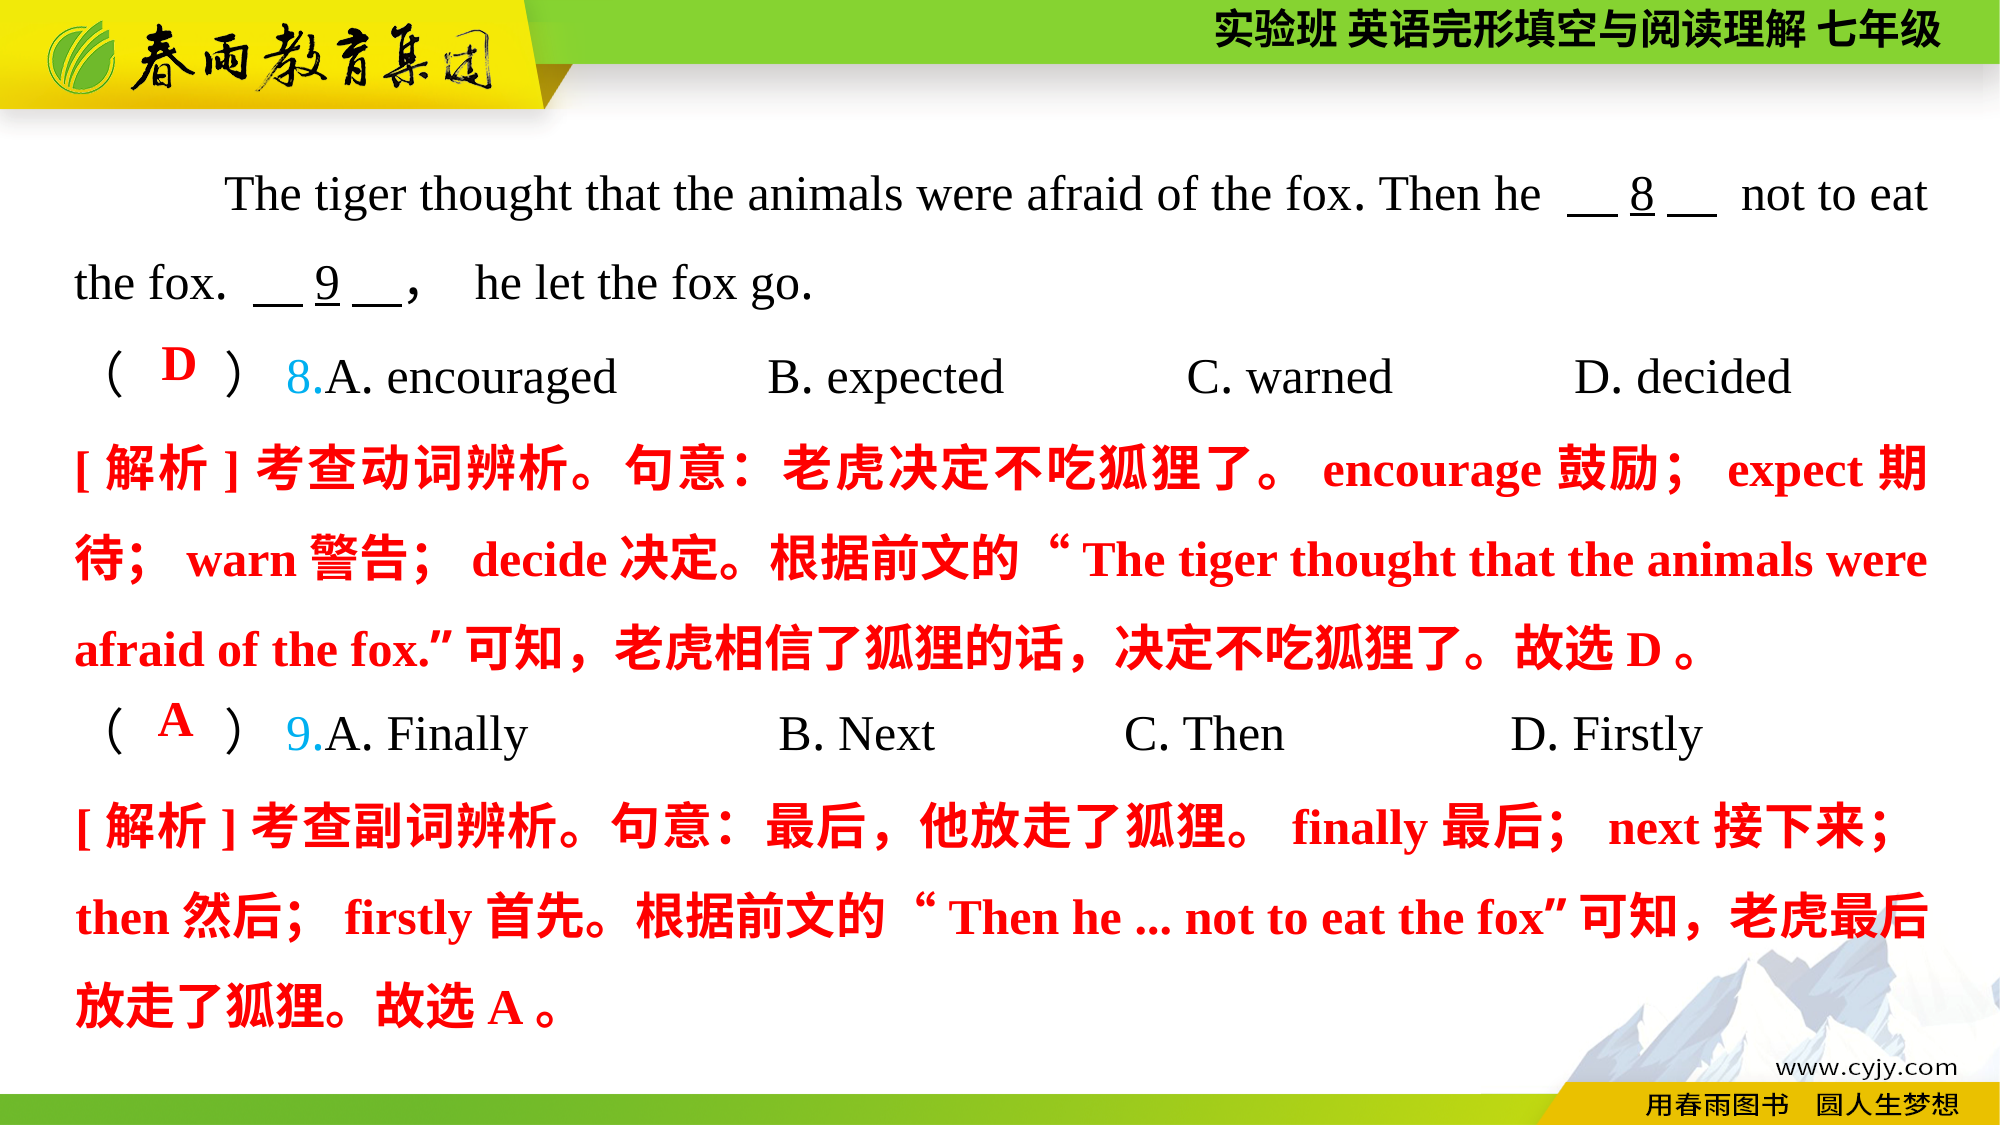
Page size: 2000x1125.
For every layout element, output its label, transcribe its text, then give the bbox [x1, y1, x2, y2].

picture [0, 0, 2000, 1125]
text_box （ ）9.A. Finally B. Next C. Then D. Firstly [59, 662, 1944, 768]
text_box D [146, 323, 213, 399]
text_box [解析]考查动词辨析。句意：老虎决定不吃狐狸了。encourage鼓励；expect期待；warn警告；decide决定。根据前文的“The tiger thought that the animals were afraid of the fox.”可知，老虎相信了狐狸的话，决定不吃狐狸了。故选D。 [59, 398, 1944, 662]
text_box [解析]考查副词辨析。句意：最后，他放走了狐狸。finally最后；next接下来；then然后；firstly首先。根据前文的“Then he ... not to eat the fox”可知，老虎最后放走了狐狸。故选A。 [60, 757, 1945, 1043]
list The tiger thought that the animals were afraid of the fox. Then he 8 not to eat the fox. 9 ， he let the fox go. [59, 122, 1944, 305]
text_box A [142, 679, 209, 754]
text_box （ ）8.A. encouraged B. expected C. warned D. decided [59, 305, 1944, 398]
